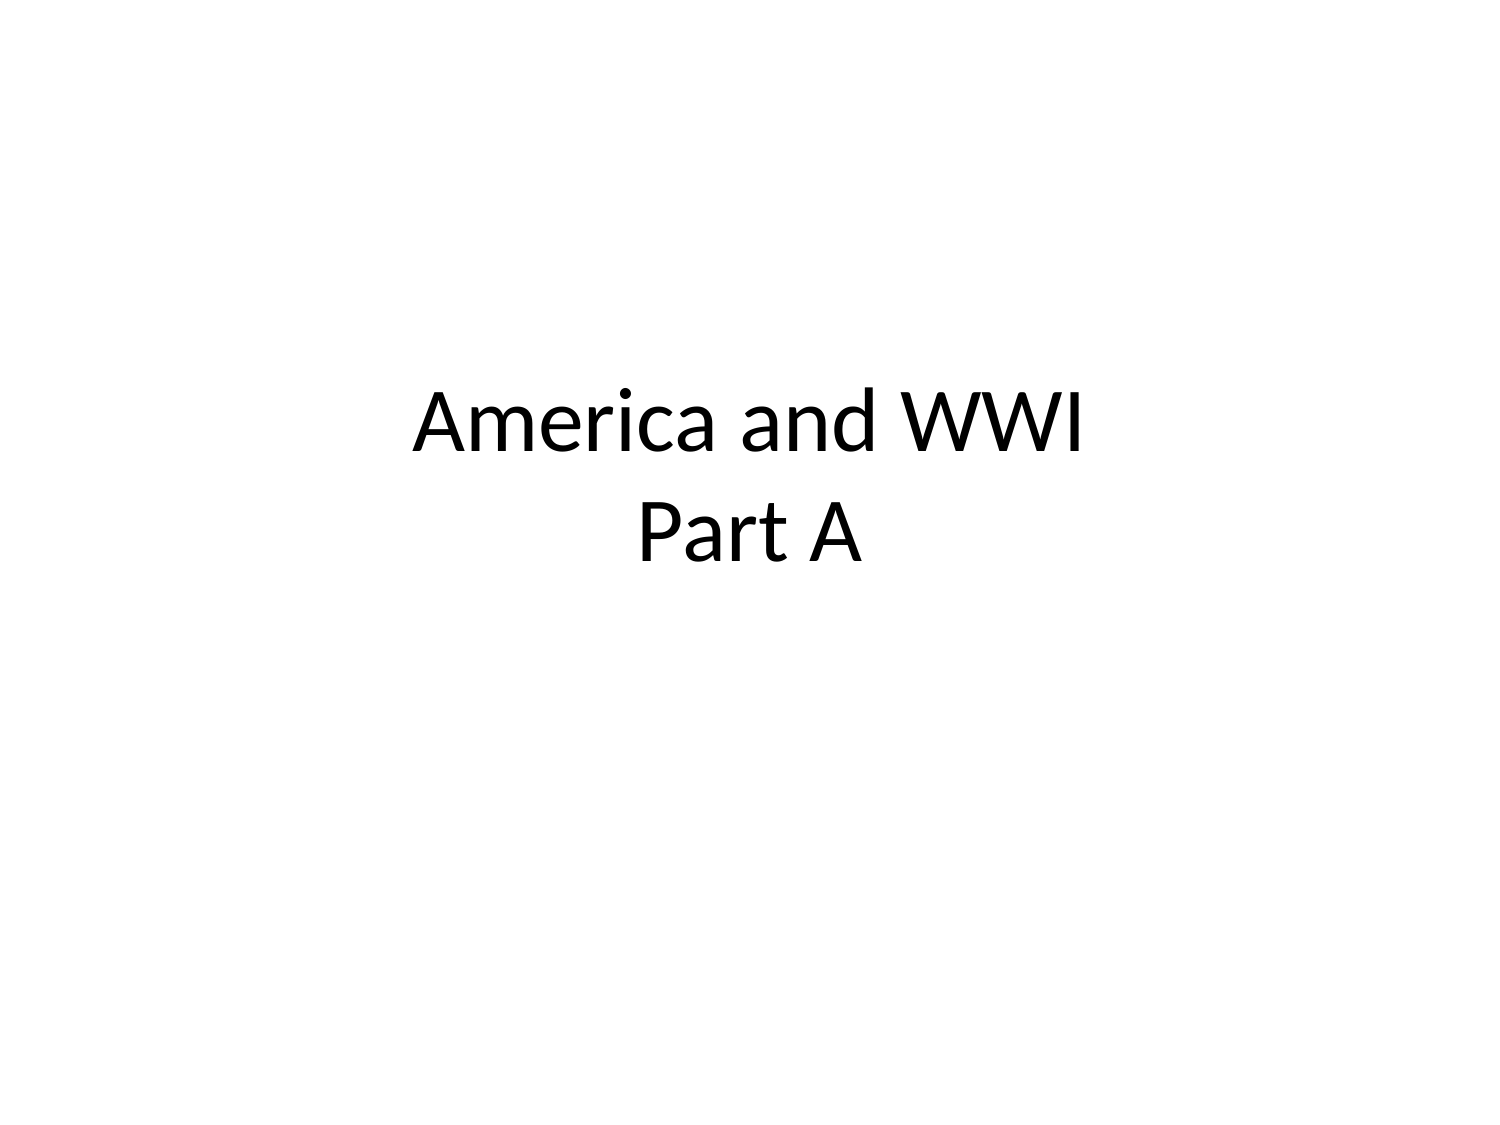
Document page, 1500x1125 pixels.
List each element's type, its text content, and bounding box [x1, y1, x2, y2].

title America and WWI Part A [112, 349, 1388, 591]
